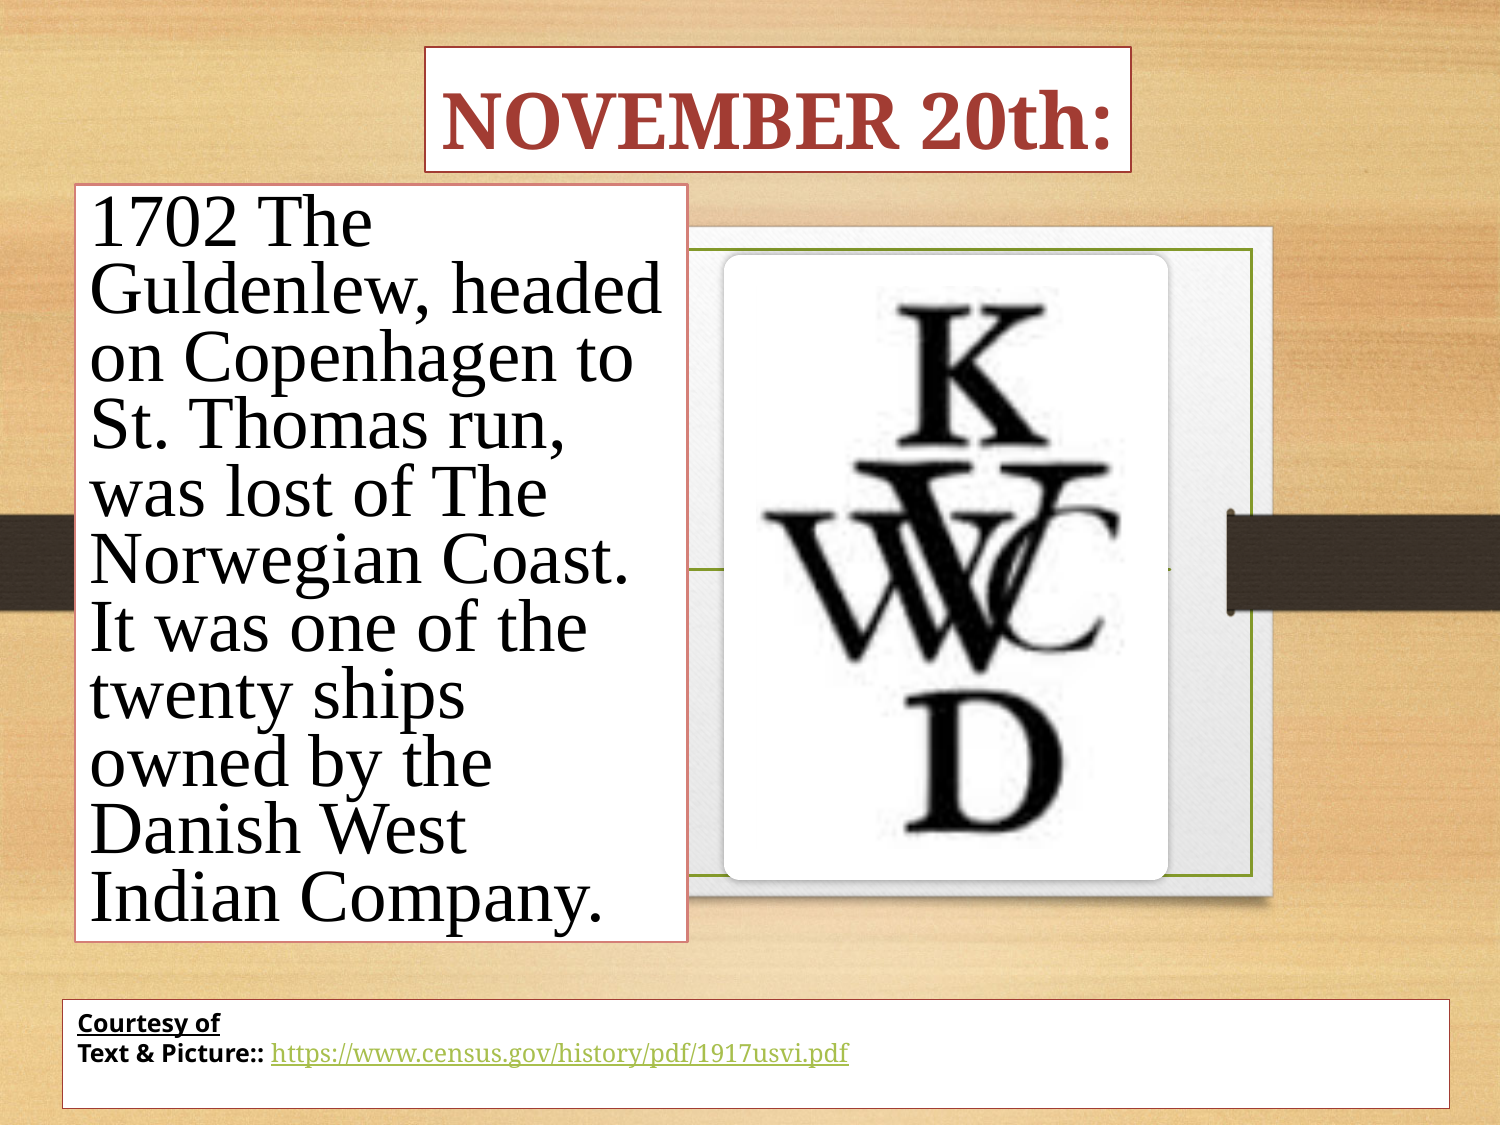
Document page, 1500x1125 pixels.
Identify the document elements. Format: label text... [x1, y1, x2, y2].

picture [0, 0, 1500, 1125]
text_box NOVEMBER 20th: [424, 46, 1132, 173]
text_box Courtesy of Text & Picture:: https://www.census.gov/history/pdf/1917usvi.pdf [62, 999, 1450, 1109]
text_box 1702 The Guldenlew, headed on Copenhagen to St. Thomas run, was lost of The Norwegian Coast. It was one of the twenty ships owned by the Danish West Indian Company. [74, 183, 689, 943]
